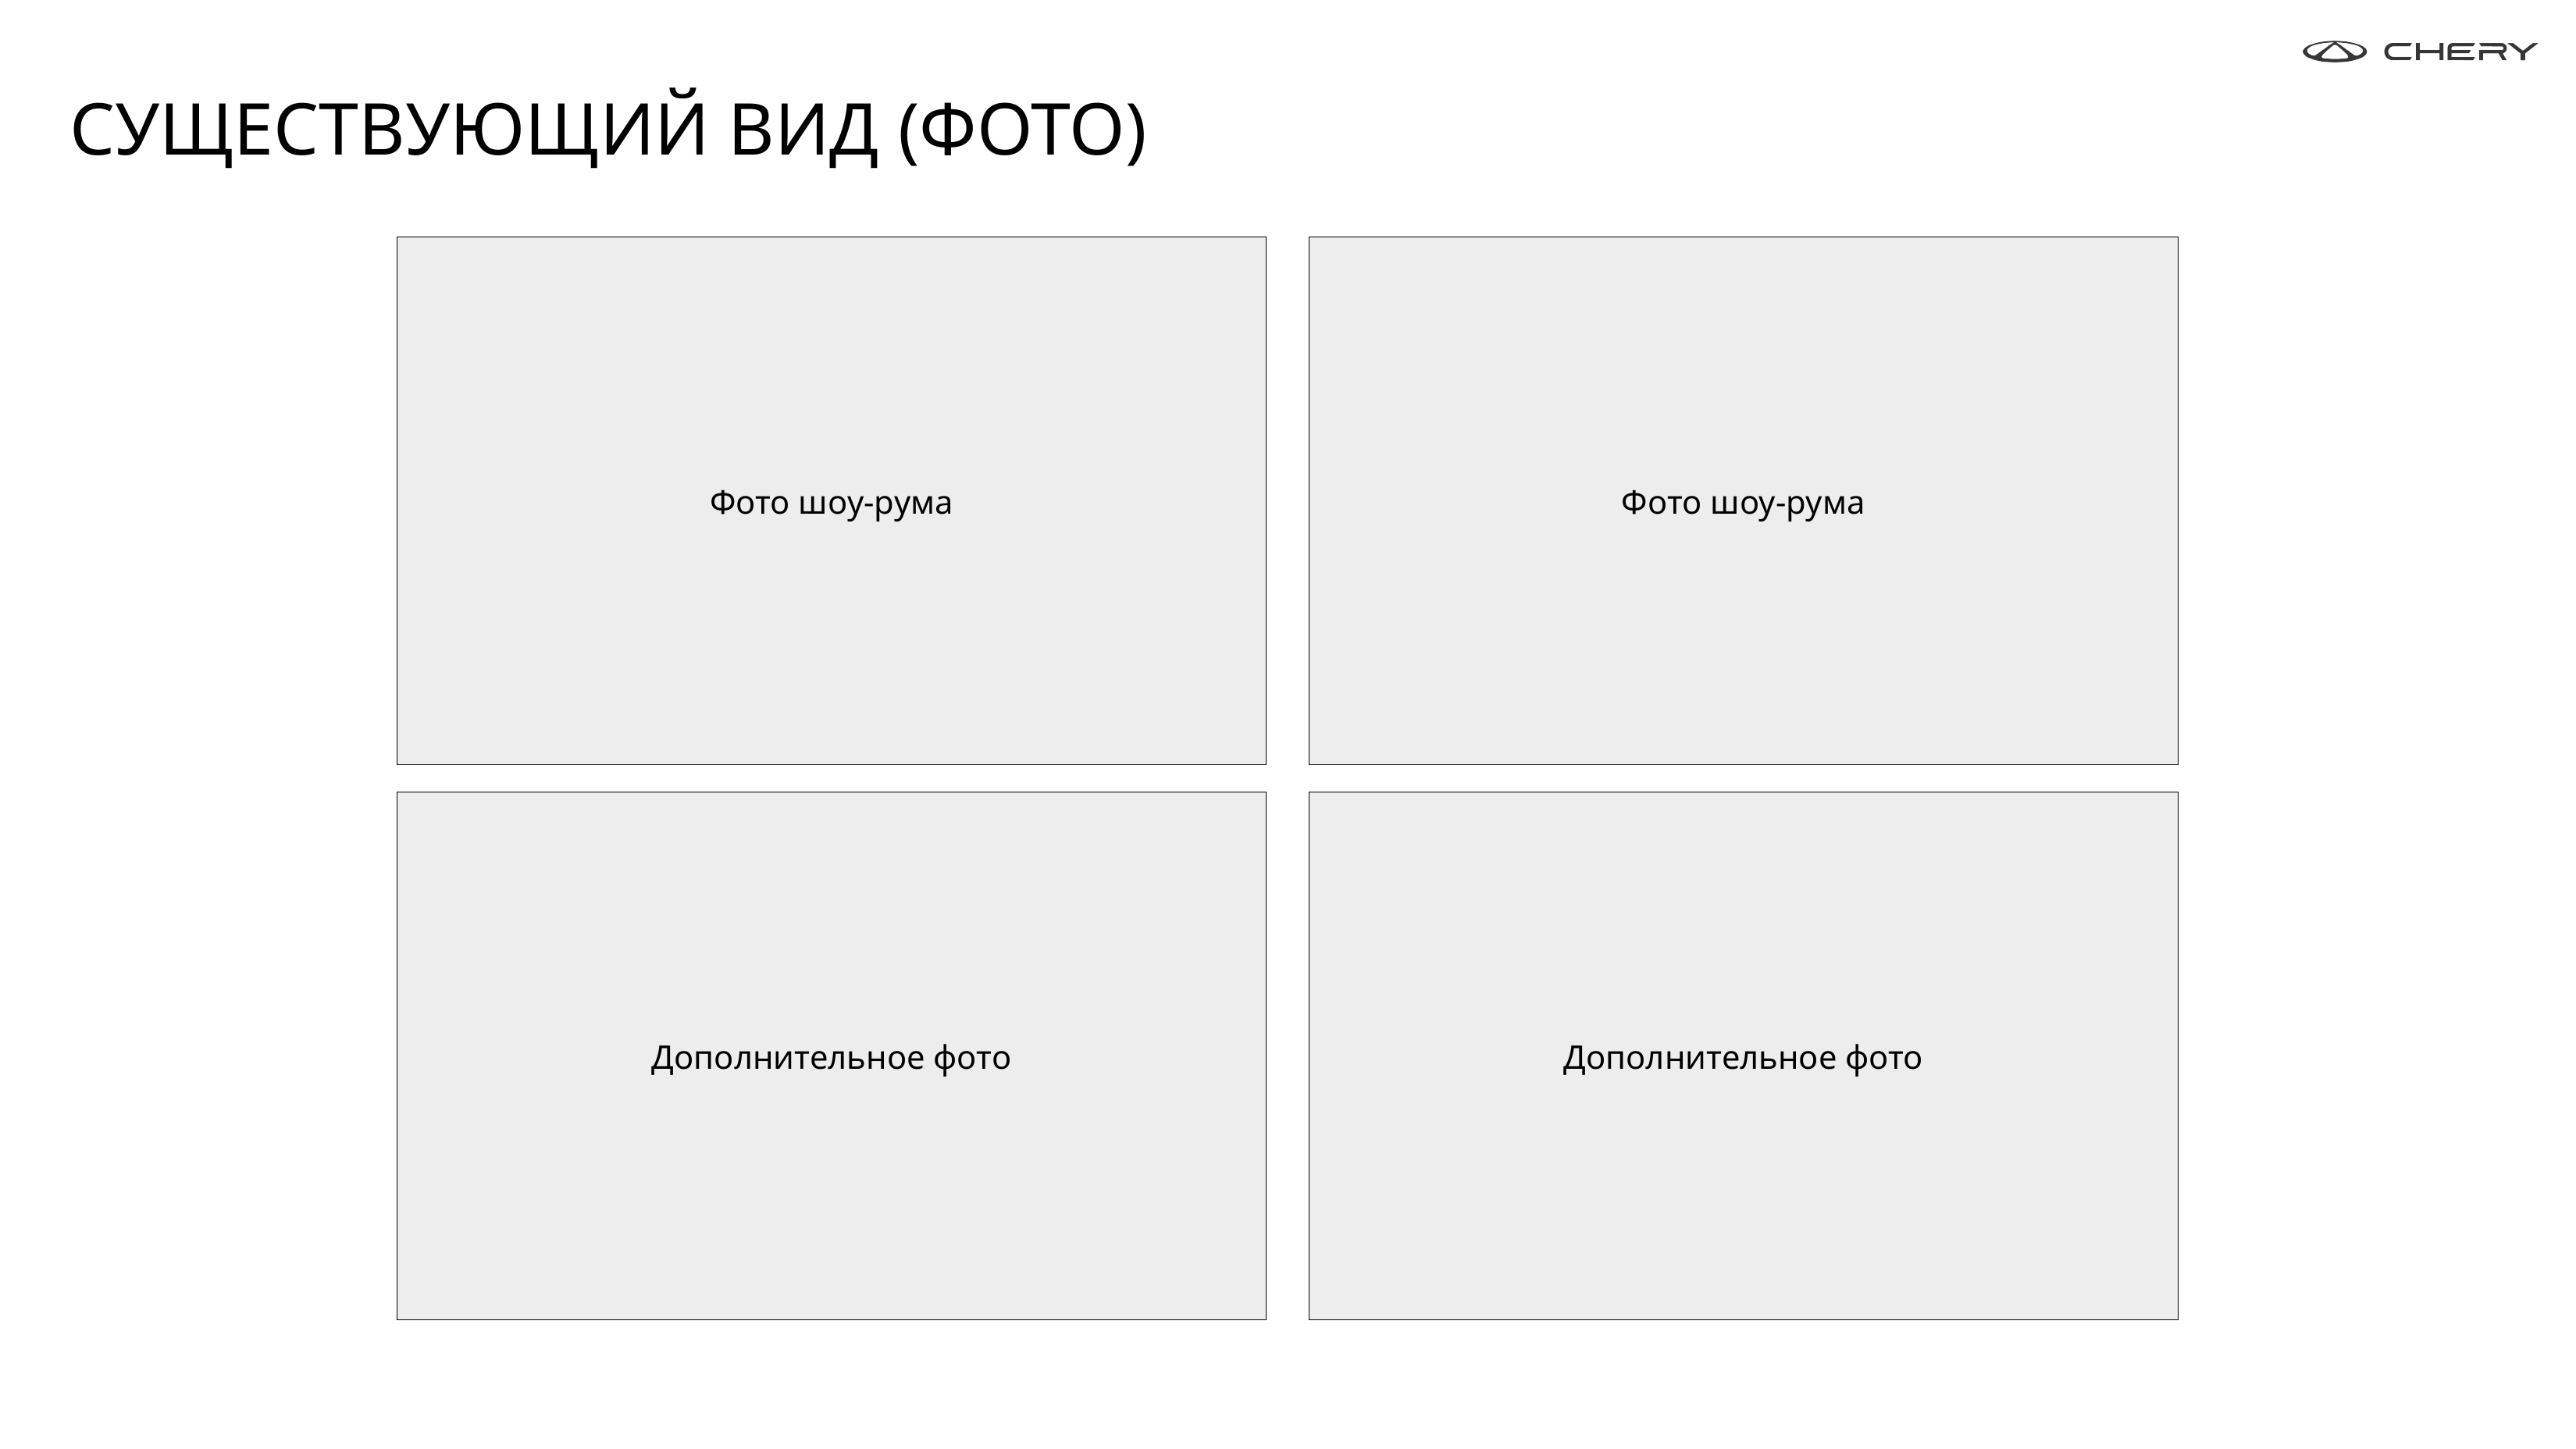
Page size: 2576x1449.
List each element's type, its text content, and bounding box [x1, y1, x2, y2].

picture [2303, 41, 2539, 62]
title СУЩЕСТВУЮЩИЙ ВИД (ФОТО) [58, 77, 2518, 188]
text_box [397, 237, 2179, 1320]
